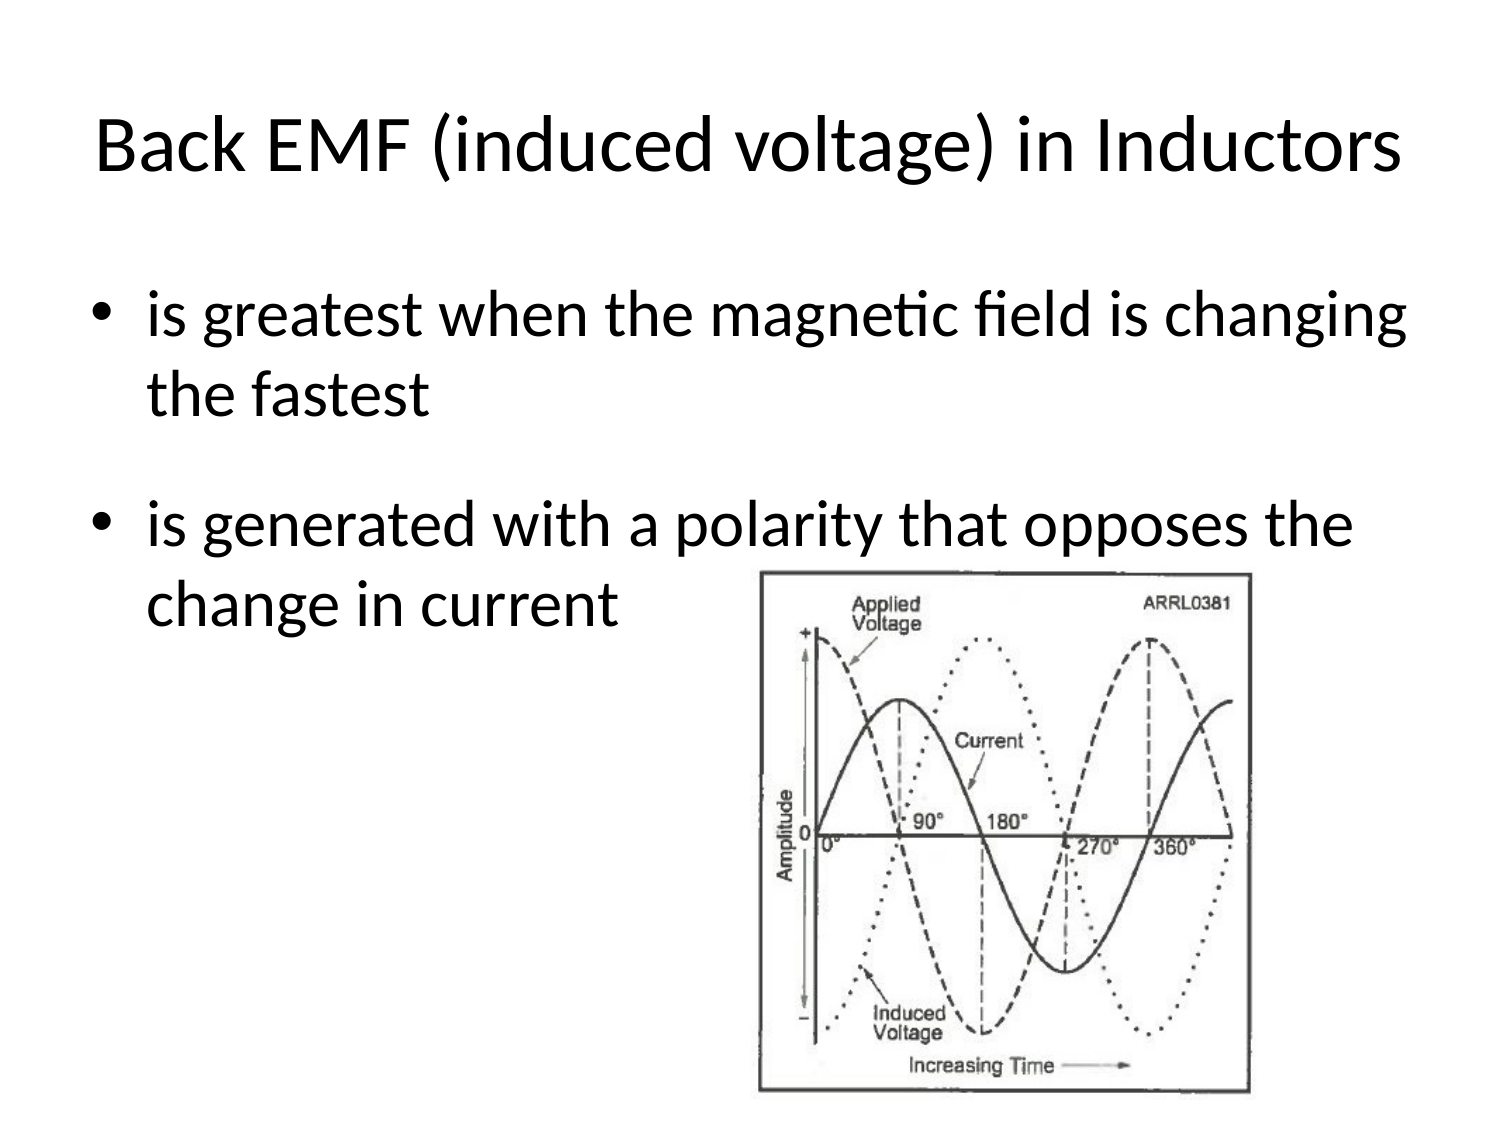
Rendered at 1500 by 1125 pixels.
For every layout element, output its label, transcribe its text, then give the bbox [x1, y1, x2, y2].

picture [749, 566, 1258, 1101]
list is greatest when the magnetic field is changing the fastest is generated with a polarity that opposes the change in current [75, 262, 1425, 750]
title Back EMF (induced voltage) in Inductors [75, 45, 1425, 233]
